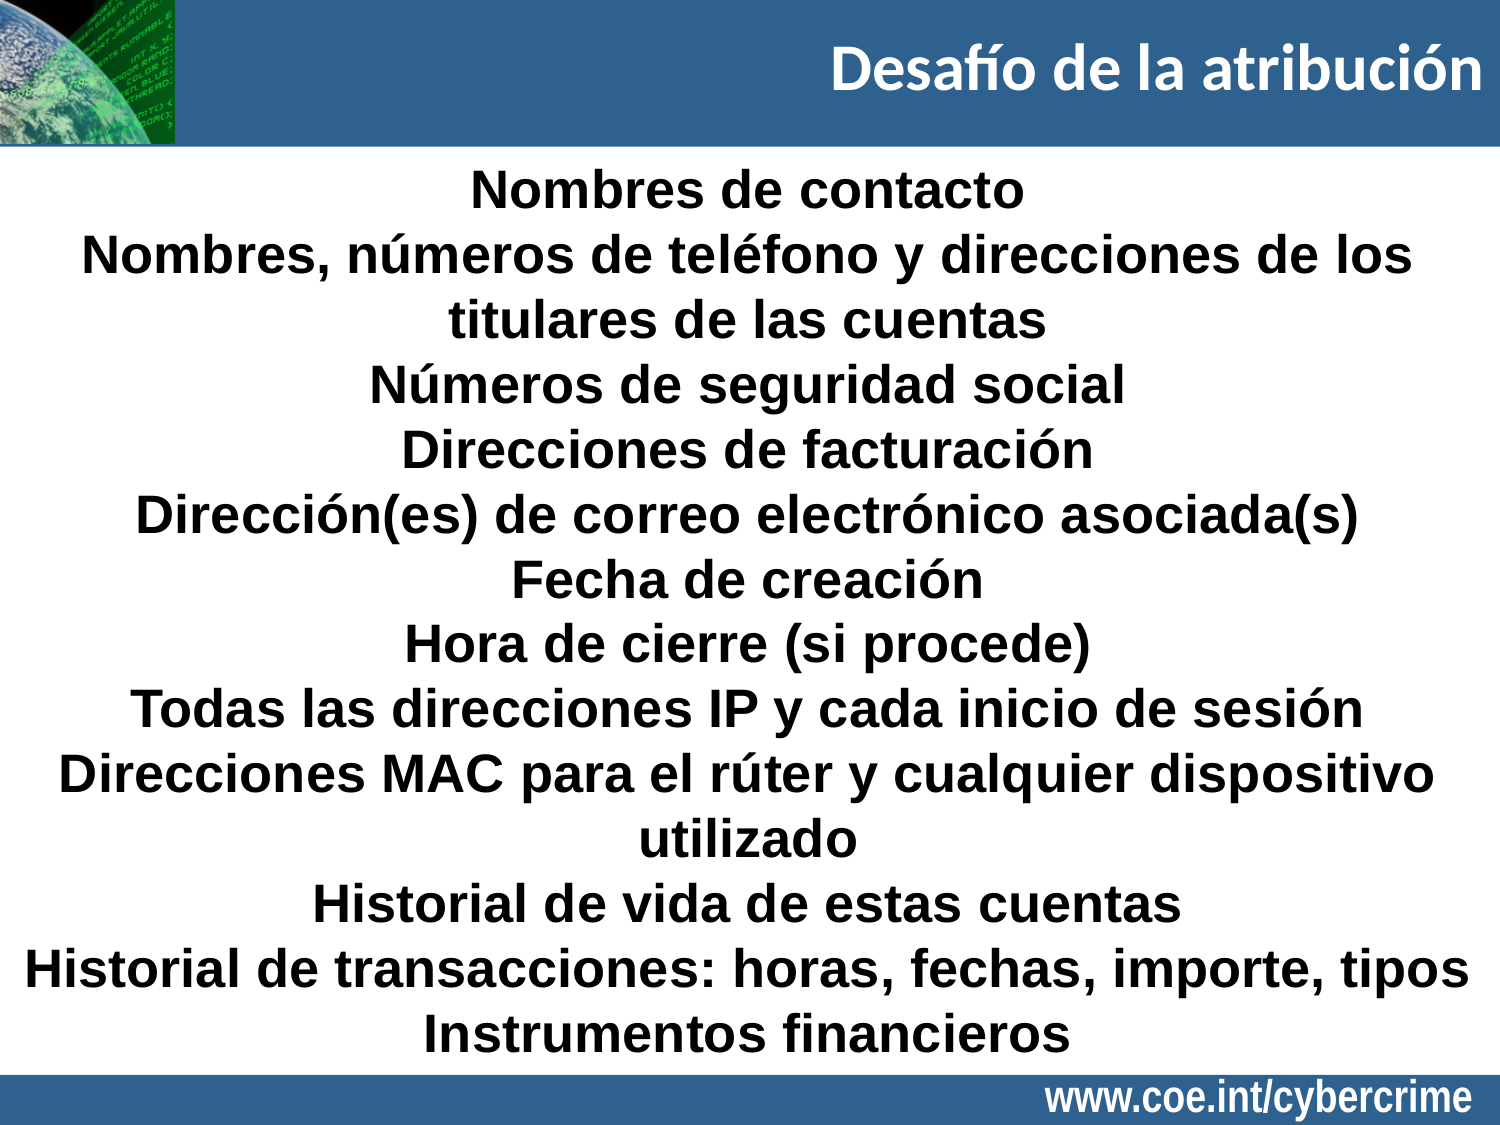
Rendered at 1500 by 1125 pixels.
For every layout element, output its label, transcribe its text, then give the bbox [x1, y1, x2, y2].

text_box [0, 1073, 1030, 1125]
text_box Desafío de la atribución [177, 0, 1500, 149]
text_box www.coe.int/cybercrime [1030, 1059, 1500, 1125]
text_box Nombres de contacto Nombres, números de teléfono y direcciones de los titulares de las cuentas Números de seguridad social Direcciones de facturación Dirección(es) de correo electrónico asociada(s) Fecha de creación Hora de cierre (si procede) Todas las direcciones IP y cada inicio de sesión Direcciones MAC para el rúter y cualquier dispositivo utilizado Historial de vida de estas cuentas Historial de transacciones: horas, fechas, importe, tipos Instrumentos financieros [0, 149, 1499, 1073]
picture [0, 0, 175, 144]
